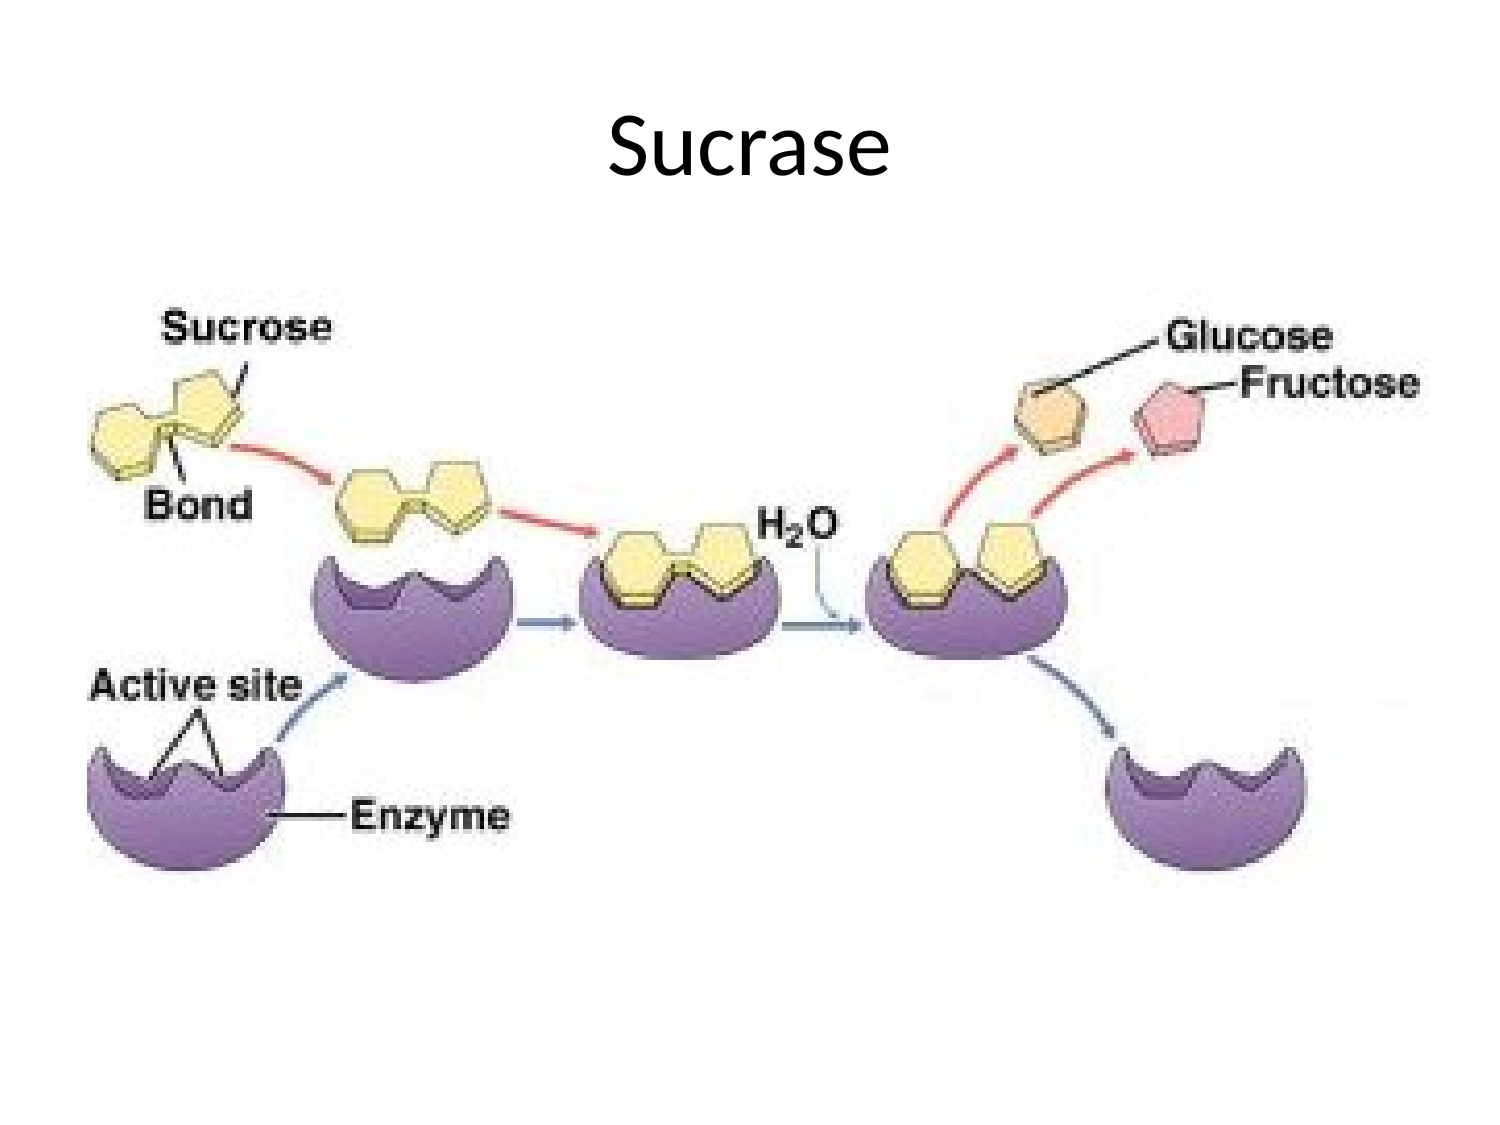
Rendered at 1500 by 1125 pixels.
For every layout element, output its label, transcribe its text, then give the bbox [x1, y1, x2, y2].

picture [87, 287, 1429, 888]
title Sucrase [75, 45, 1425, 233]
